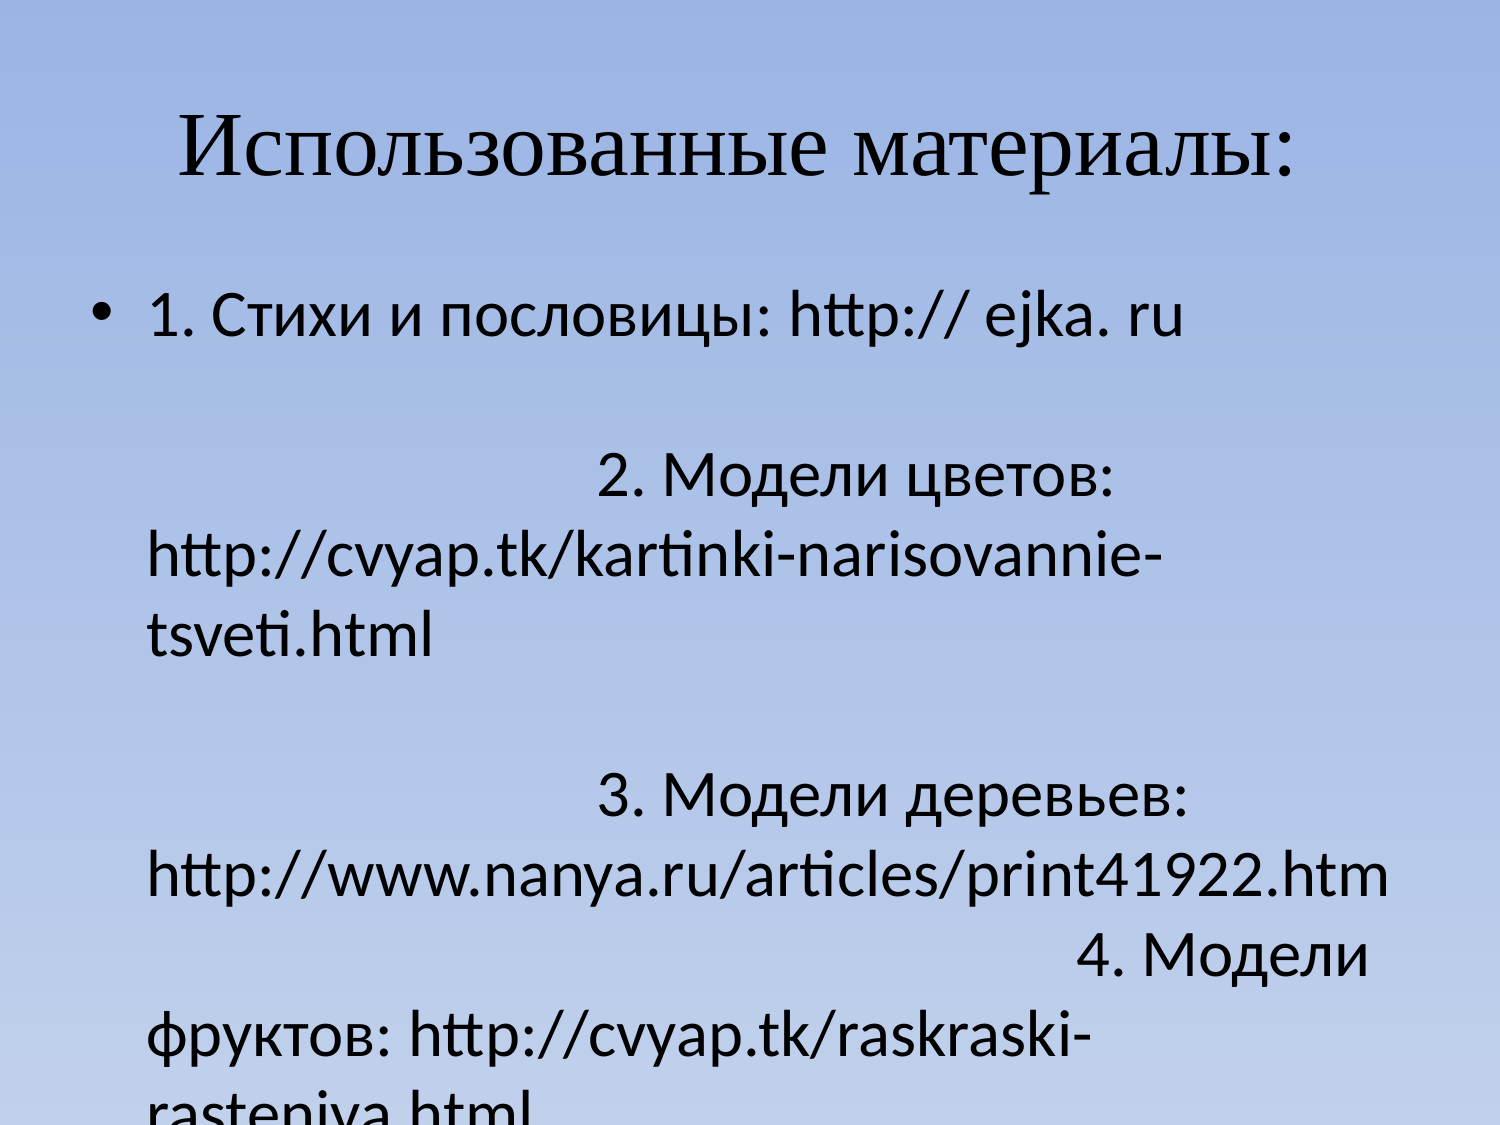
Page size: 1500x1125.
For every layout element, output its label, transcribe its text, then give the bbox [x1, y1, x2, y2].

title Использованные материалы: [75, 45, 1425, 233]
list 1. Стихи и пословицы: http:// ejka. ru 2. Модели цветов: http://cvyap.tk/kartinki-narisovannie-tsveti.html 3. Модели деревьев: http://www.nanya.ru/articles/print41922.htm 4. Модели фруктов: http://cvyap.tk/raskraski-rasteniya.html [75, 262, 1425, 1005]
